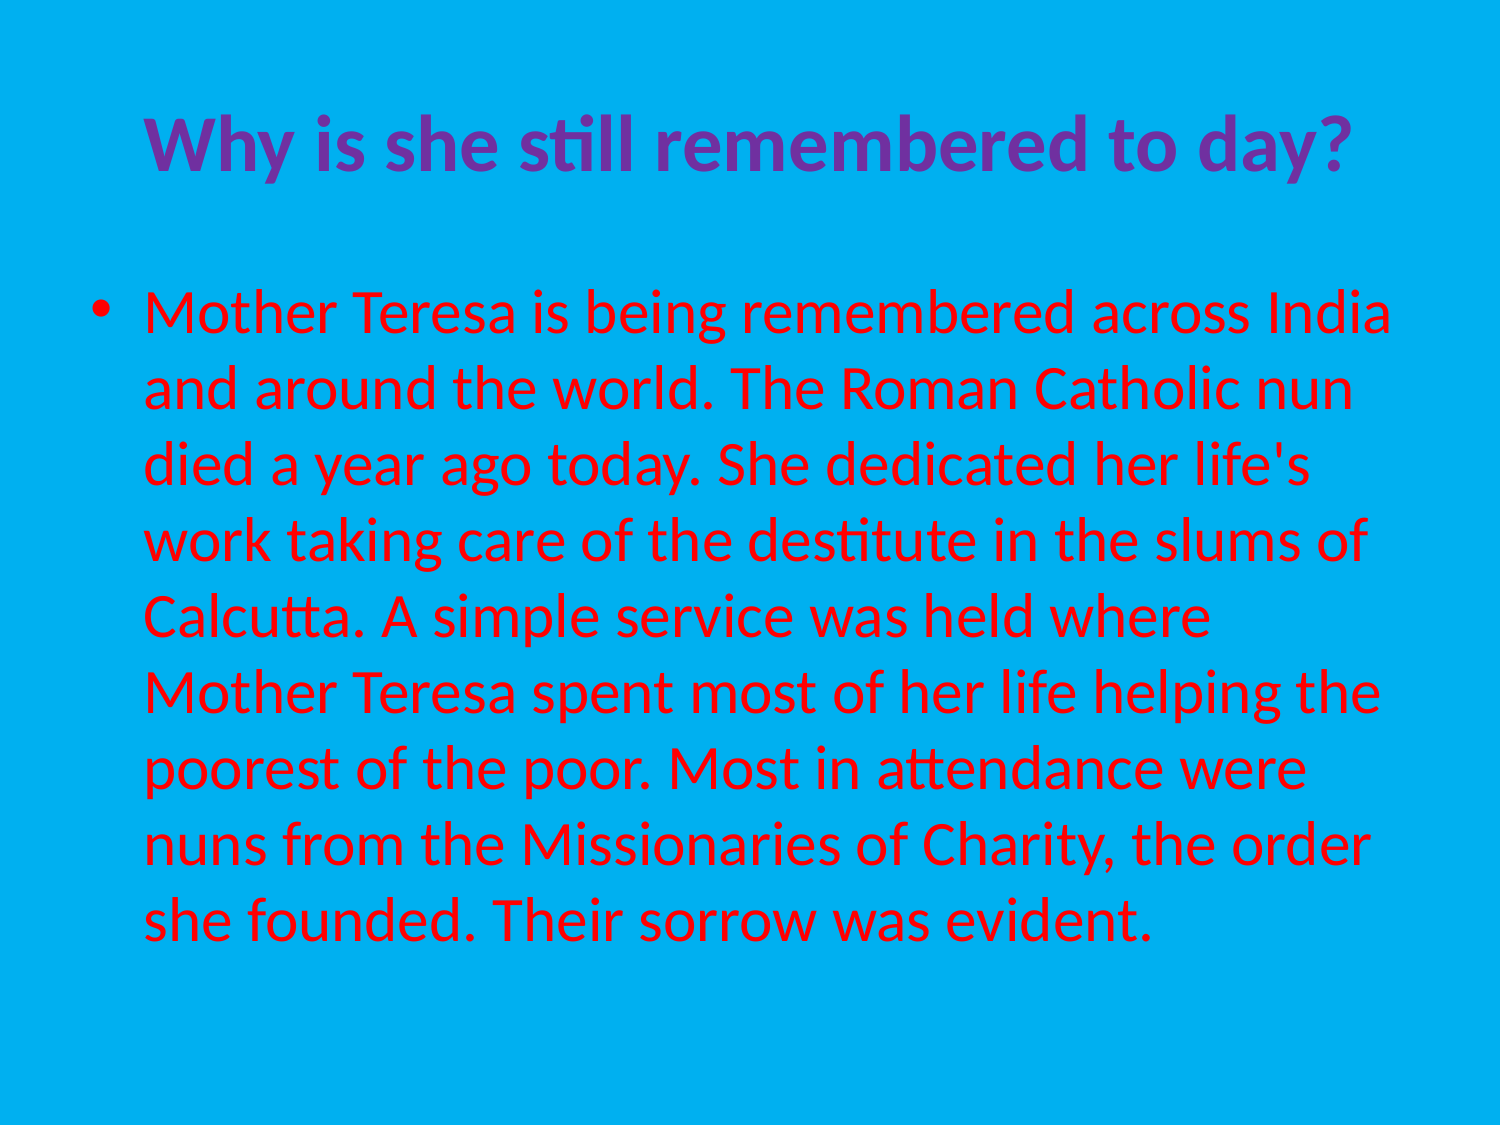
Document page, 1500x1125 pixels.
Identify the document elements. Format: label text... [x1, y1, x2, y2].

title Why is she still remembered to day? [75, 45, 1425, 233]
list Mother Teresa is being remembered across India and around the world. The Roman Catholic nun died a year ago today. She dedicated her life's work taking care of the destitute in the slums of Calcutta. A simple service was held where Mother Teresa spent most of her life helping the poorest of the poor. Most in attendance were nuns from the Missionaries of Charity, the order she founded. Their sorrow was evident. [75, 262, 1425, 1005]
